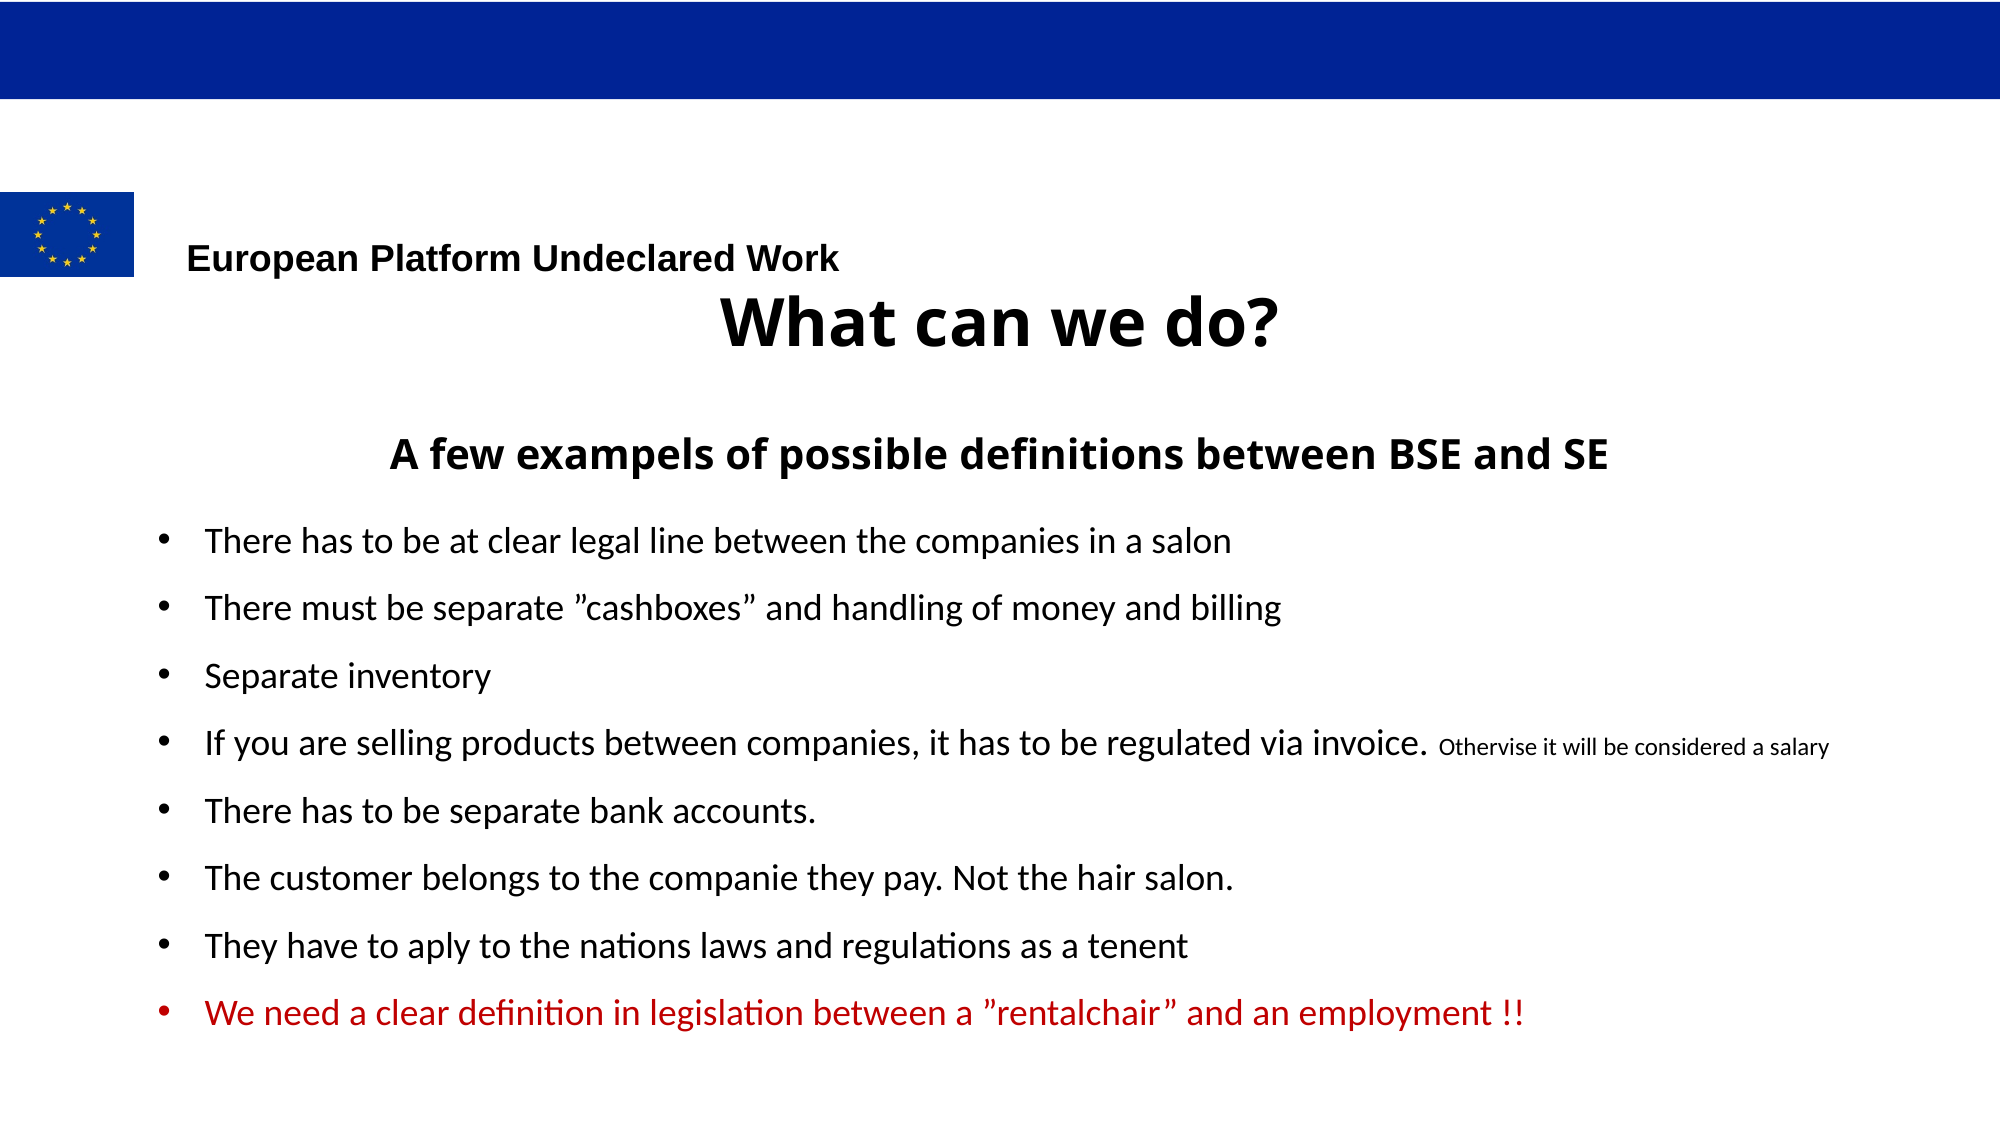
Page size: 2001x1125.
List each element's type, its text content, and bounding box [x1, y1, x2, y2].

text_box [0, 1, 2000, 100]
text_box There has to be at clear legal line between the companies in a salon There must be separate ”cashboxes” and handling of money and billing Separate inventory If you are selling products between companies, it has to be regulated via invoice. Othervise it will be considered a salary There has to be separate bank accounts. The customer belongs to the companie they pay. Not the hair salon. They have to aply to the nations laws and regulations as a tenent We need a clear definition in legislation between a ”rentalchair” and an employment !! [143, 485, 1846, 1125]
picture [0, 192, 134, 277]
title What can we do? A few exampels of possible definitions between BSE and SE [249, 280, 1750, 485]
text_box European Platform Undeclared Work [3, 136, 856, 332]
